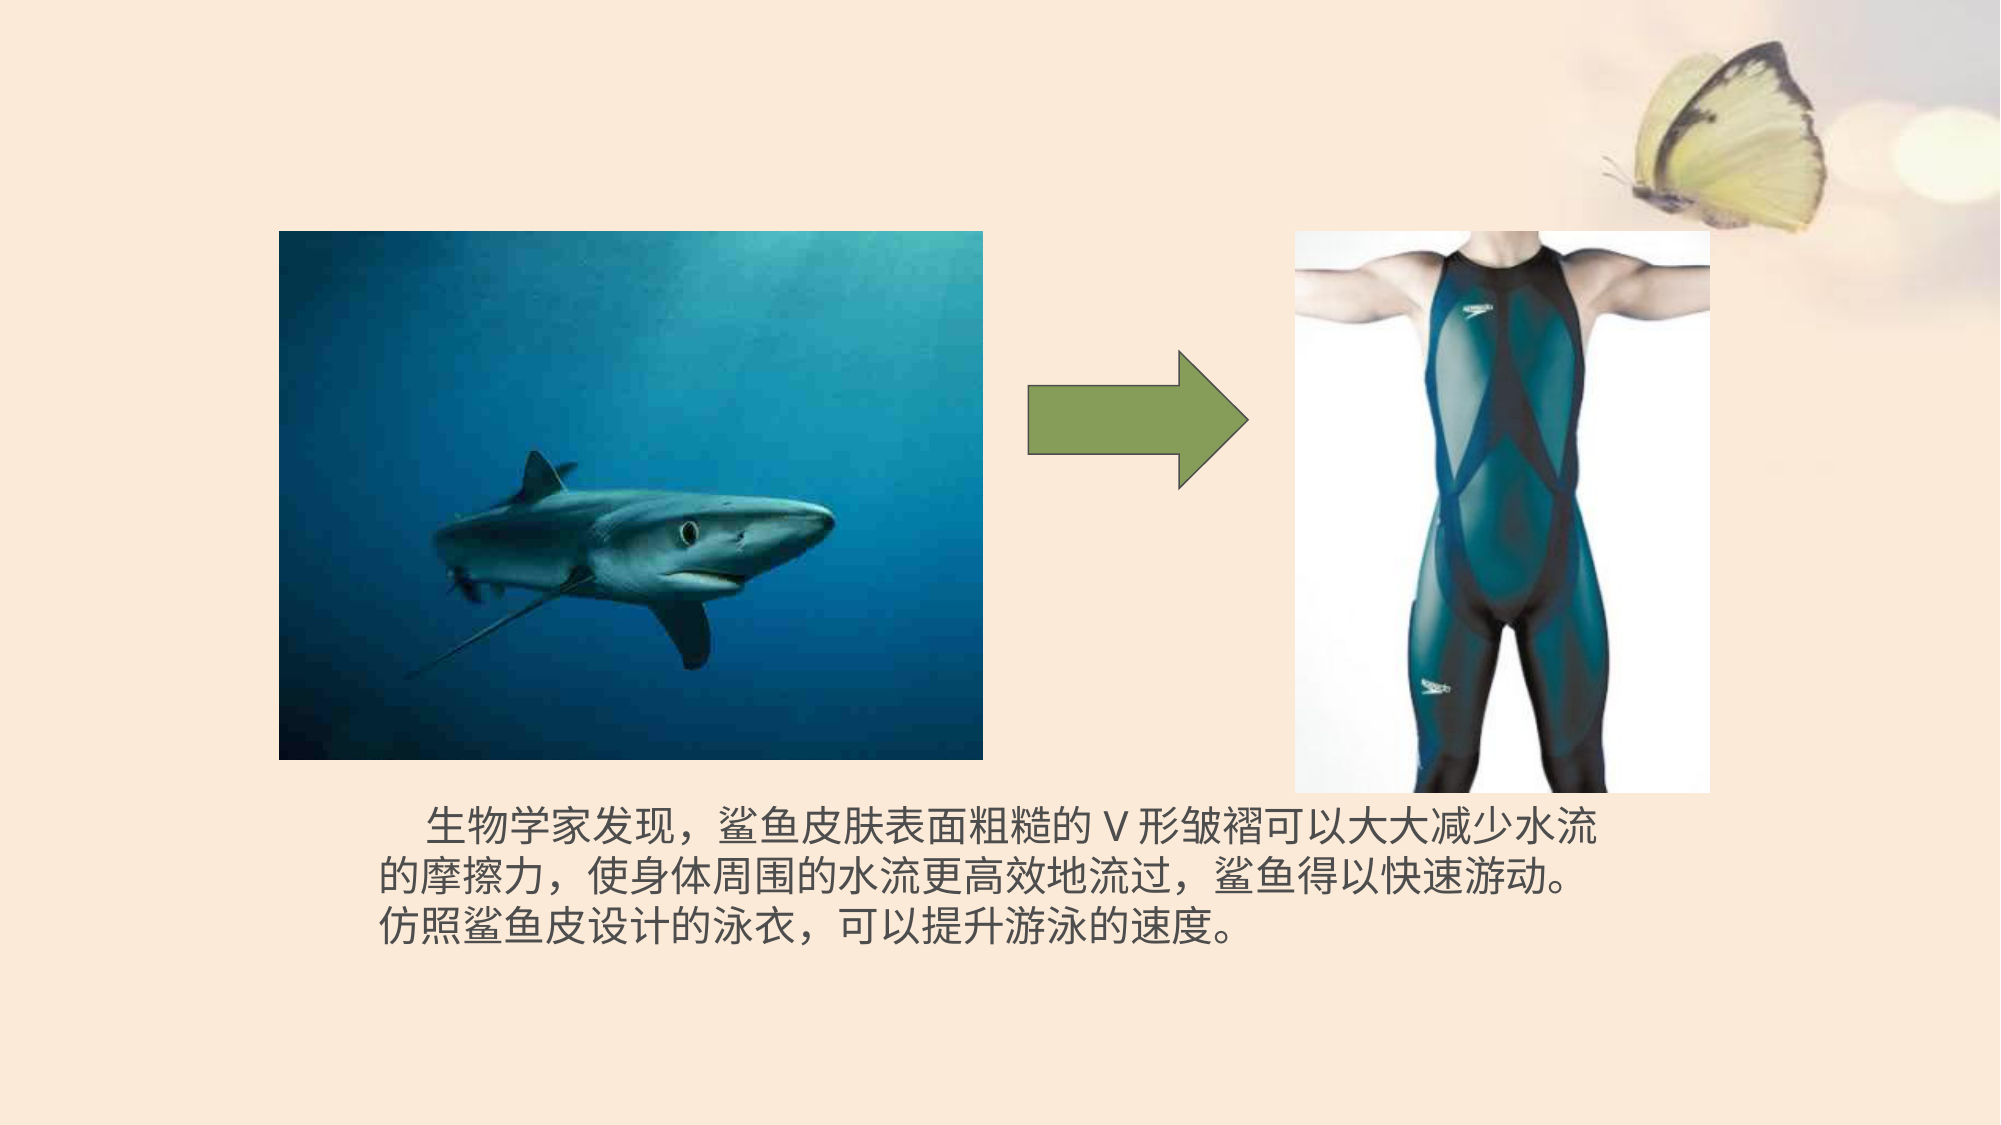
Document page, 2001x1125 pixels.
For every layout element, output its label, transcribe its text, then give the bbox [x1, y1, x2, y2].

text_box [1028, 351, 1249, 489]
picture [0, 0, 2000, 1125]
text_box 生物学家发现，鲨鱼皮肤表面粗糙的V形皱褶可以大大减少水流的摩擦力，使身体周围的水流更高效地流过，鲨鱼得以快速游动。仿照鲨鱼皮设计的泳衣，可以提升游泳的速度。 [363, 792, 1624, 958]
